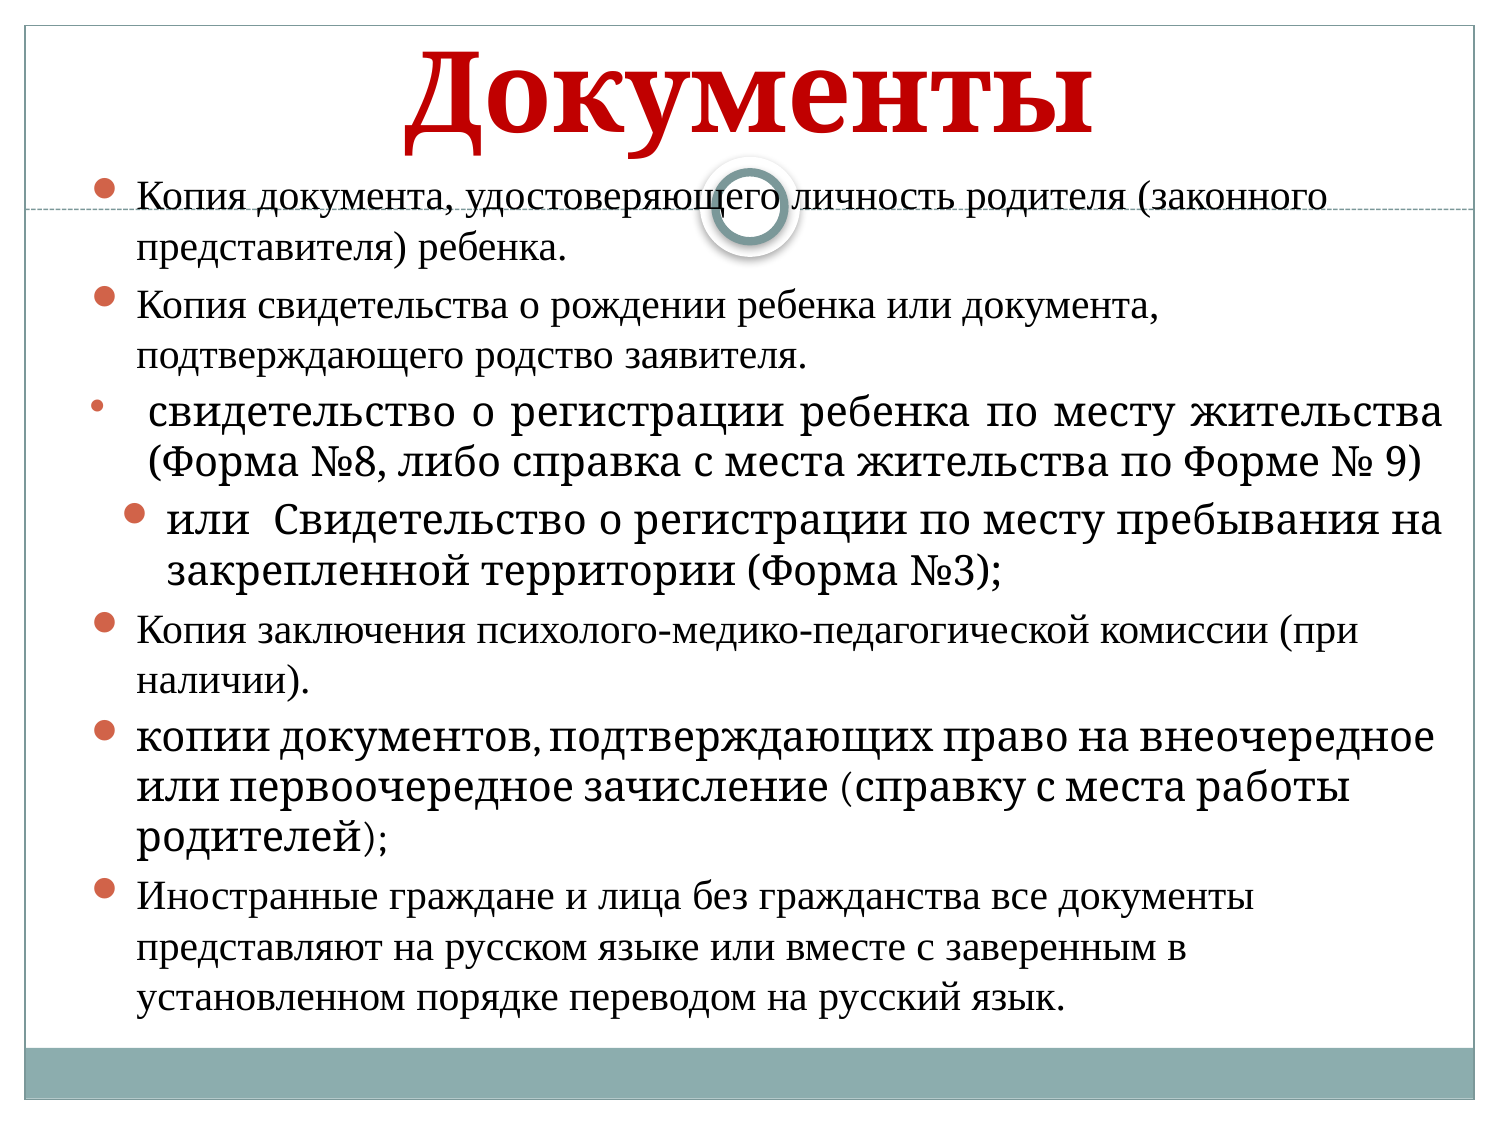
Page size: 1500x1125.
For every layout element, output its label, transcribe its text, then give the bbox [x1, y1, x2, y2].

text_box Копия документа, удостоверяющего личность родителя (законного представителя) ребенка. Копия свидетельства о рождении ребенка или документа, подтверждающего родство заявителя. свидетельство о регистрации ребенка по месту жительства (Форма №8, либо справка с места жительства по Форме № 9) или Свидетельство о регистрации по месту пребывания на закрепленной территории (Форма №3); Копия заключения психолого-медико-педагогической комиссии (при наличии). копии документов, подтверждающих право на внеочередное или первоочередное зачисление (справку с места работы родителей); Иностранные граждане и лица без гражданства все документы представляют на русском языке или вместе с заверенным в установленном порядке переводом на русский язык. [76, 160, 1459, 1026]
title Документы [49, 37, 1450, 162]
